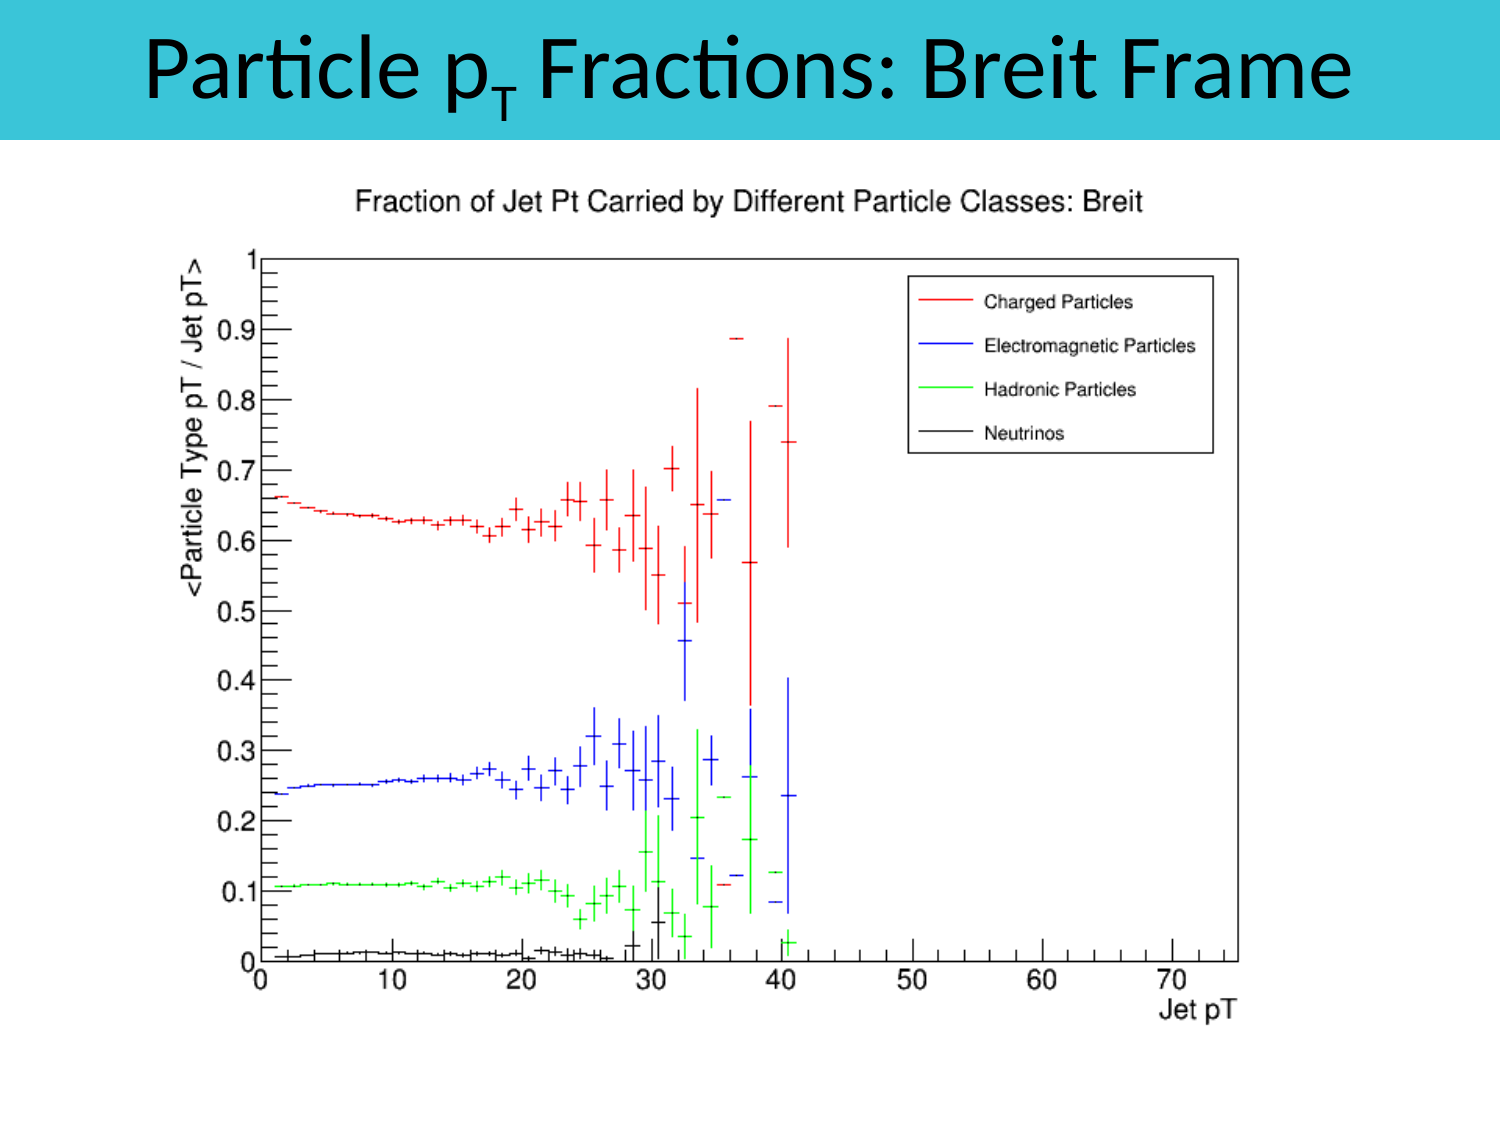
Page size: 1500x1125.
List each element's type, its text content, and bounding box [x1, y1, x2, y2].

picture [128, 163, 1372, 1058]
text_box Particle pT Fractions: Breit Frame [0, 0, 1500, 140]
